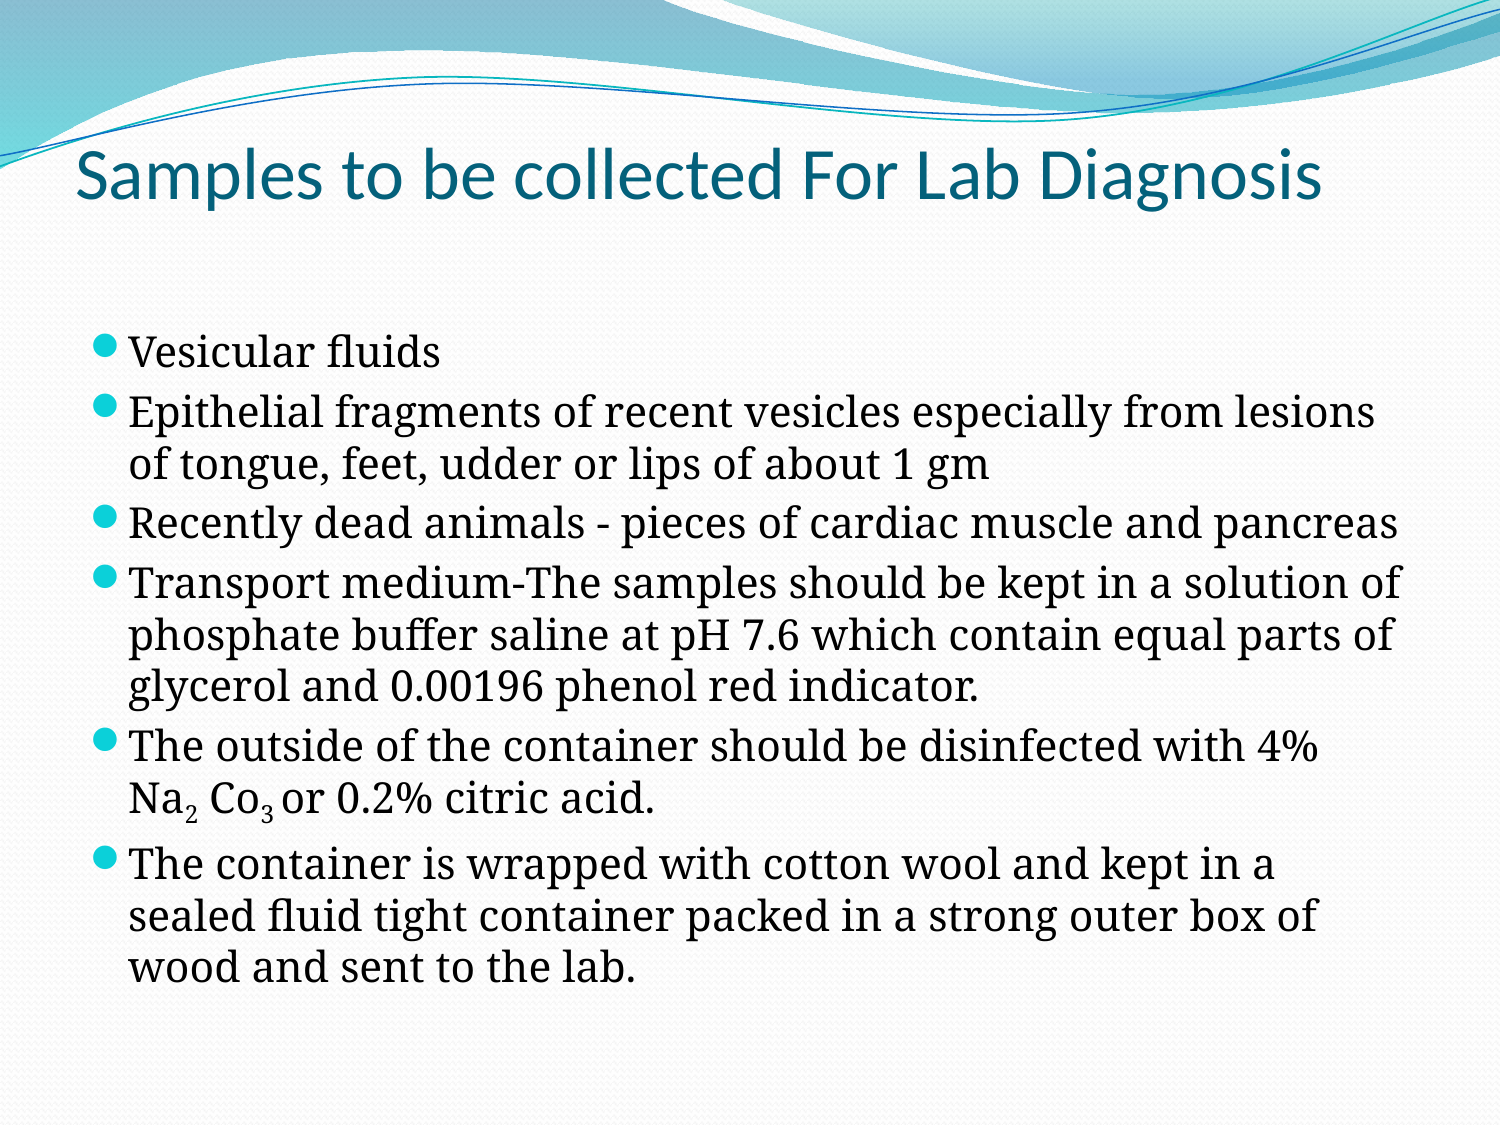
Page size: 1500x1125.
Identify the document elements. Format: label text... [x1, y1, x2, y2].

list Vesicular fluids Epithelial fragments of recent vesicles especially from lesions of tongue, feet, udder or lips of about 1 gm Recently dead animals - pieces of cardiac muscle and pancreas Transport medium-The samples should be kept in a solution of phosphate buffer saline at pH 7.6 which contain equal parts of glycerol and 0.00196 phenol red indicator. The outside of the container should be disinfected with 4% Na2 Co3 or 0.2% citric acid. The container is wrapped with cotton wool and kept in a sealed fluid tight container packed in a strong outer box of wood and sent to the lab. [75, 317, 1425, 1038]
title Samples to be collected For Lab Diagnosis [75, 115, 1425, 303]
